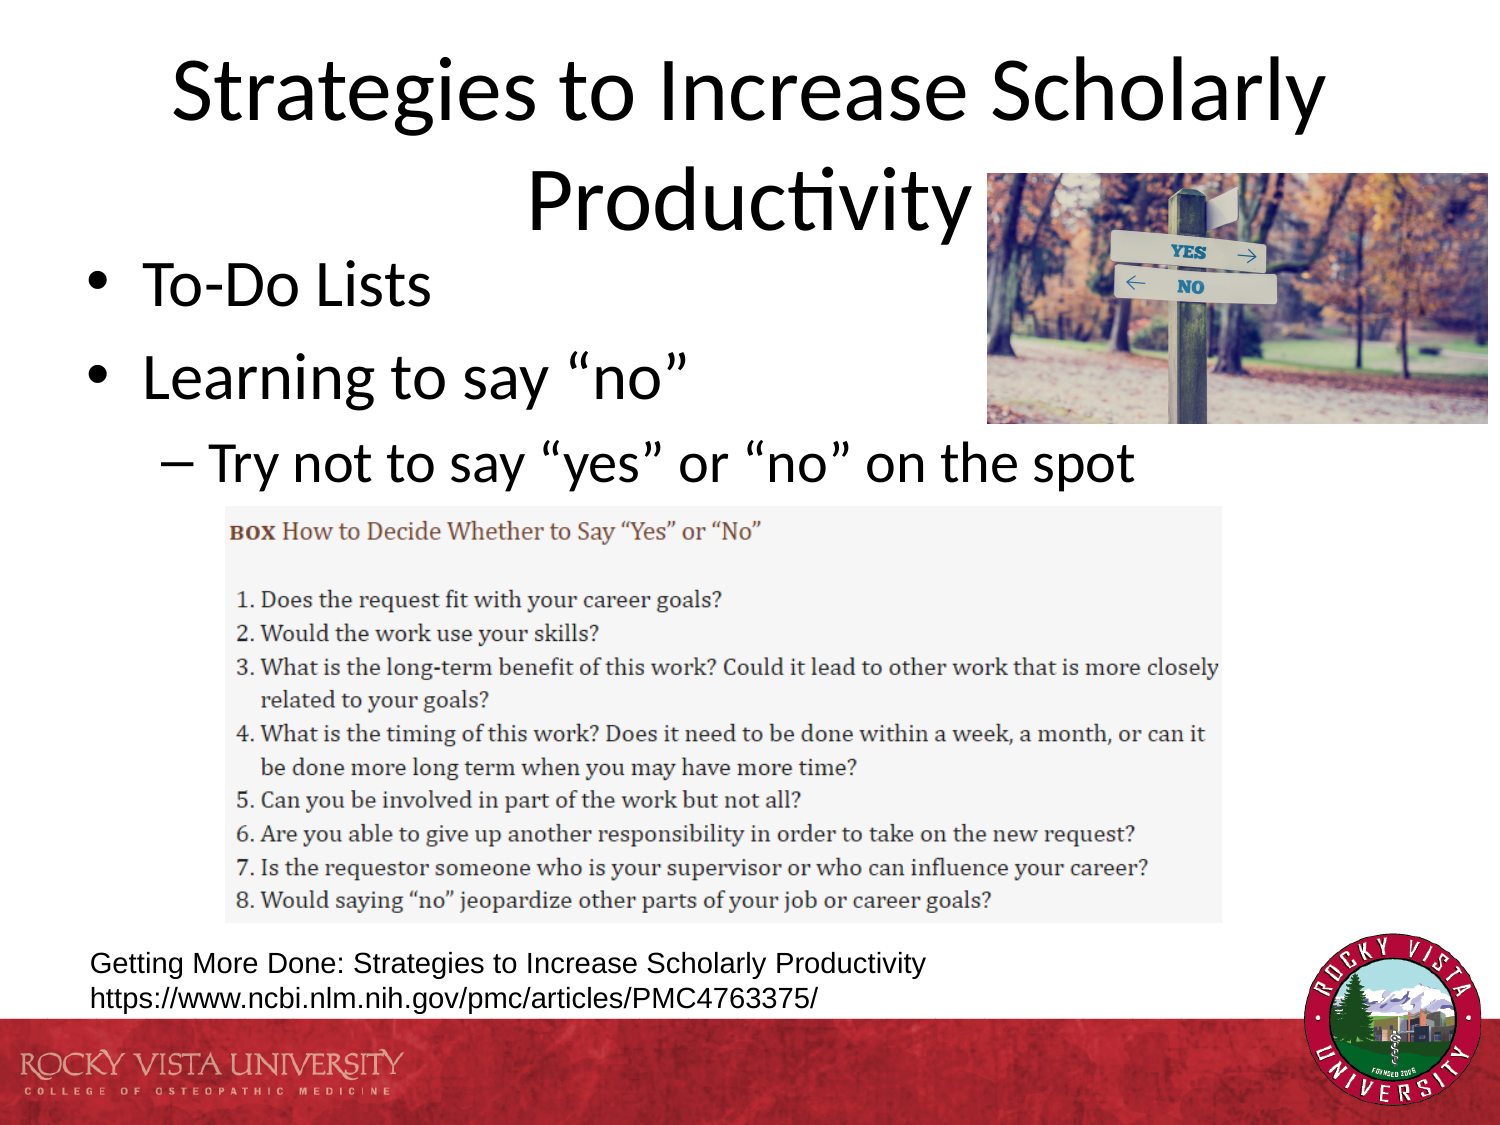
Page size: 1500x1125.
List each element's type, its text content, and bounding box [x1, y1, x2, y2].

title Strategies to Increase Scholarly Productivity [75, 45, 1425, 232]
text_box Getting More Done: Strategies to Increase Scholarly Productivity https://www.ncbi.nlm.nih.gov/pmc/articles/PMC4763375/ [74, 937, 1063, 1023]
picture [0, 0, 1500, 1125]
list To-Do Lists Learning to say “no” Try not to say “yes” or “no” on the spot [71, 232, 1422, 520]
